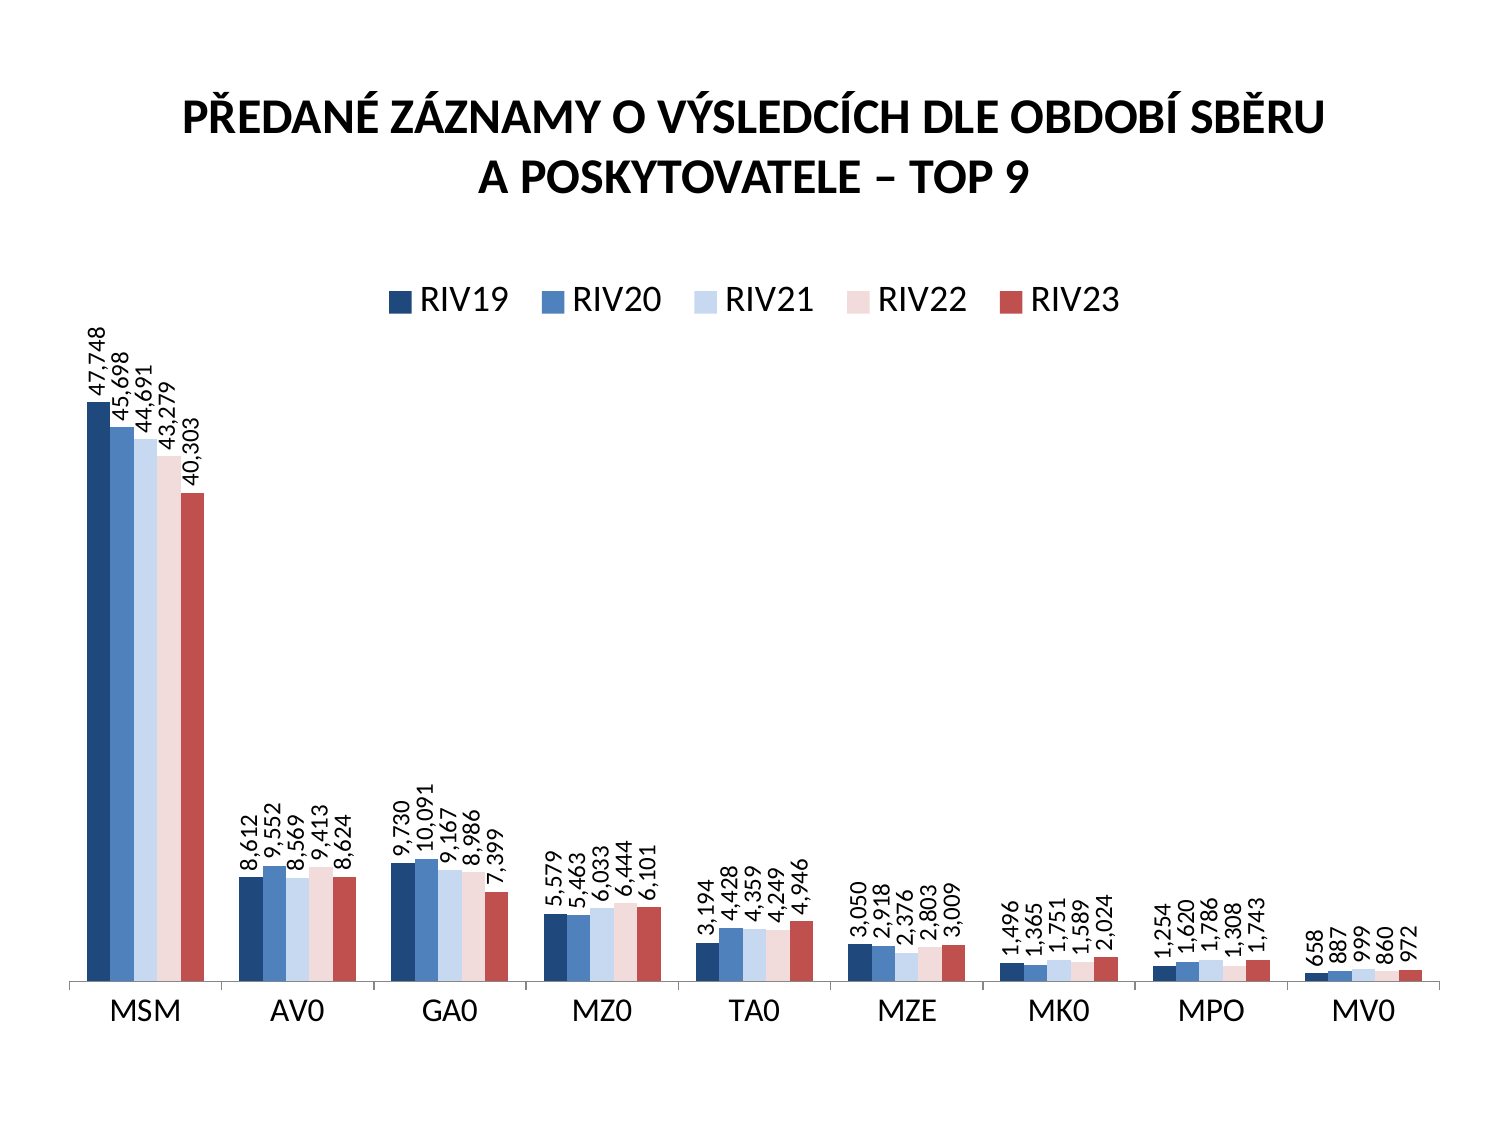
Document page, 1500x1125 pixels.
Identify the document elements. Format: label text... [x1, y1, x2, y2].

chart [40, 172, 1469, 1047]
text_box PŘEDANÉ ZÁZNAMY O VÝSLEDCÍCH DLE OBDOBÍ SBĚRU A POSKYTOVATELE – TOP 9 [98, 89, 1411, 171]
